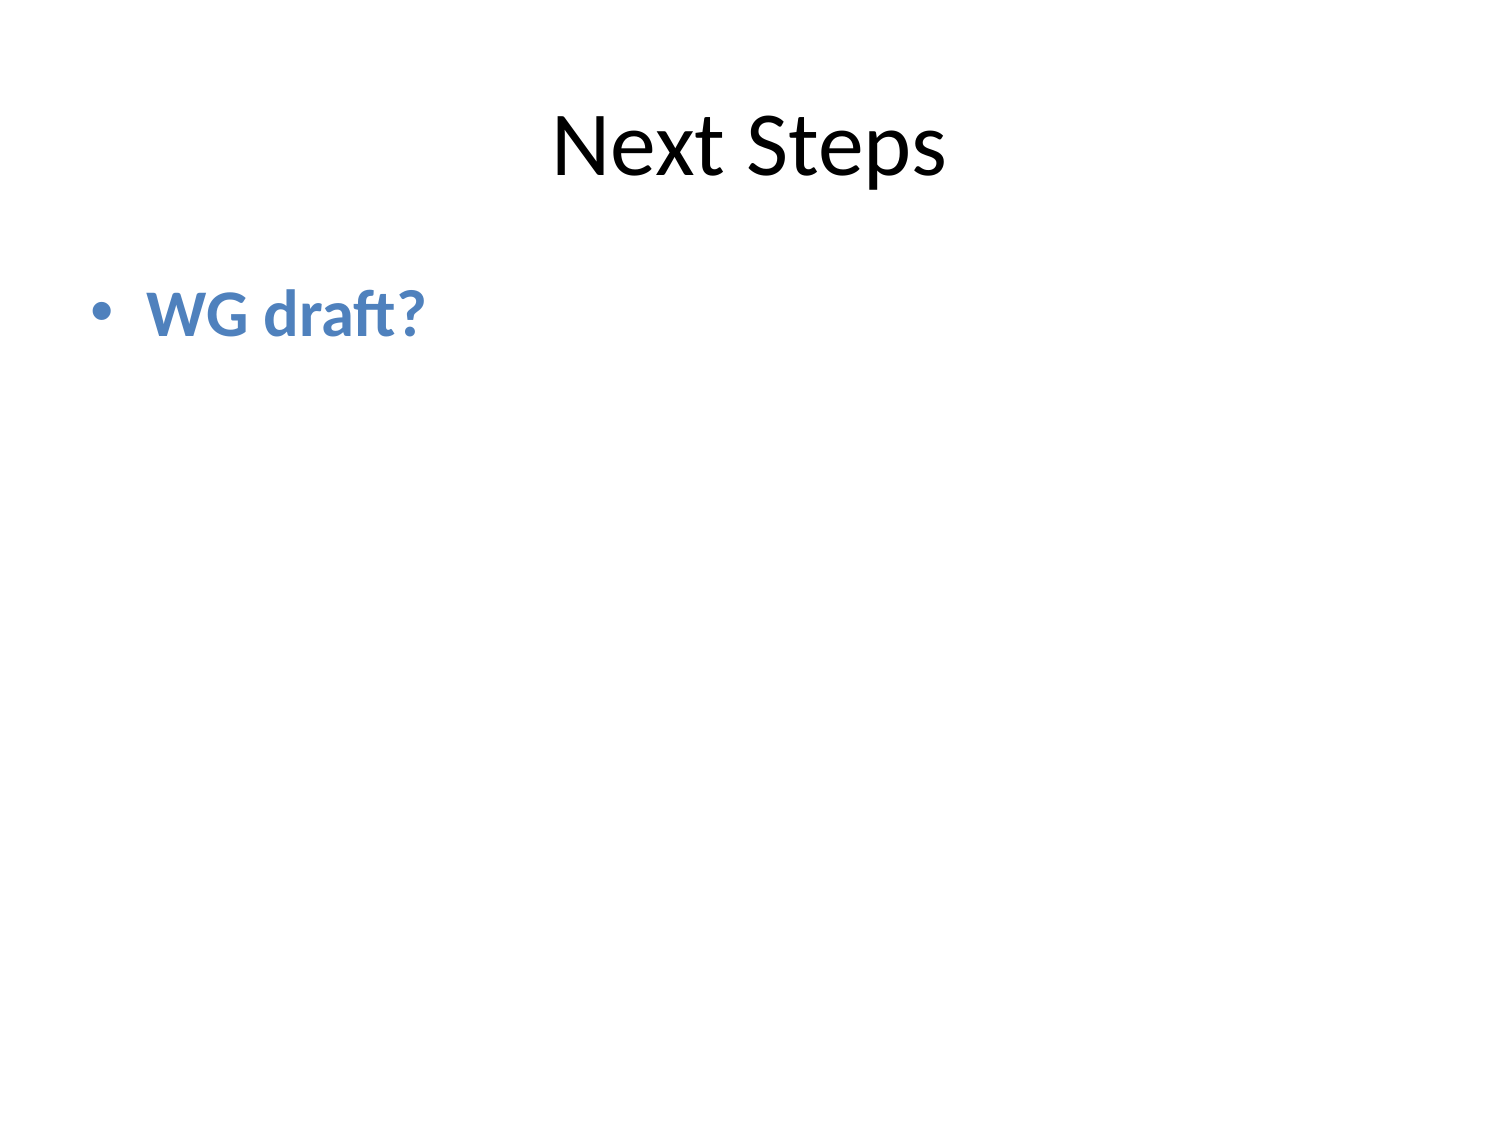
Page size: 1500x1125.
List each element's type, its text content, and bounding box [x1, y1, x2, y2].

list WG draft? [74, 262, 1426, 1006]
title Next Steps [74, 44, 1426, 233]
